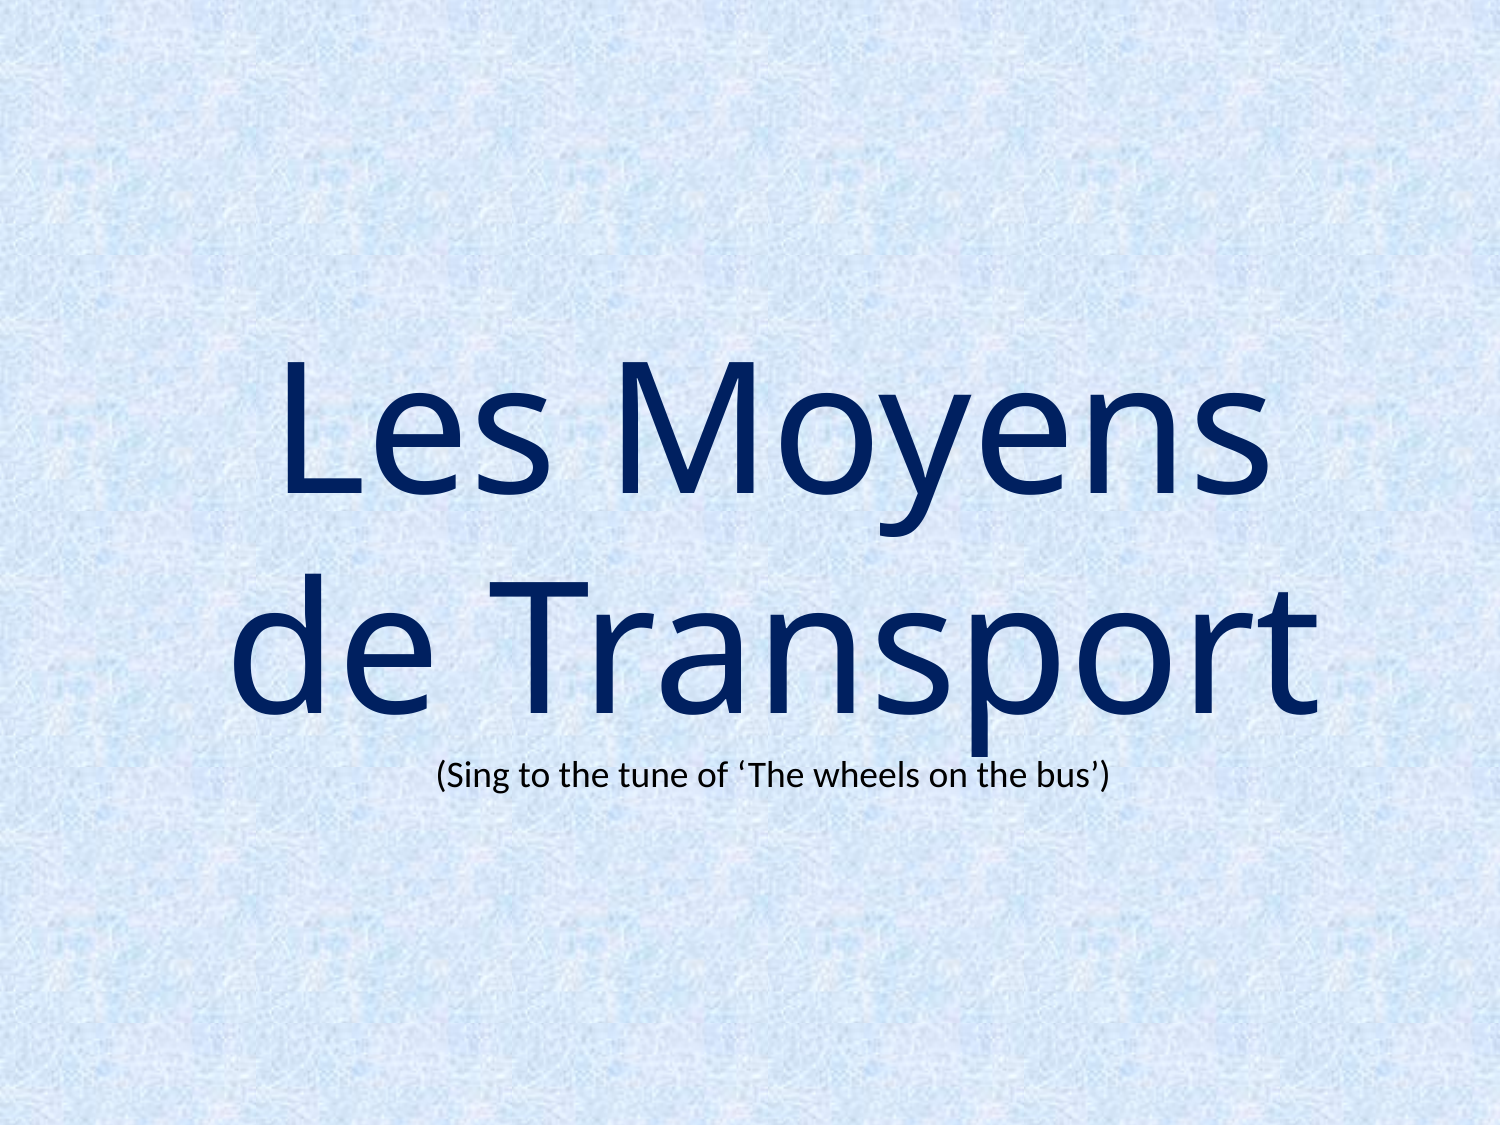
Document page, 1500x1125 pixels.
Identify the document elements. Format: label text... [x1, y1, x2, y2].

text_box Les Moyens de Transport (Sing to the tune of ‘The wheels on the bus’) [147, 302, 1400, 1023]
picture [0, 0, 1500, 1125]
